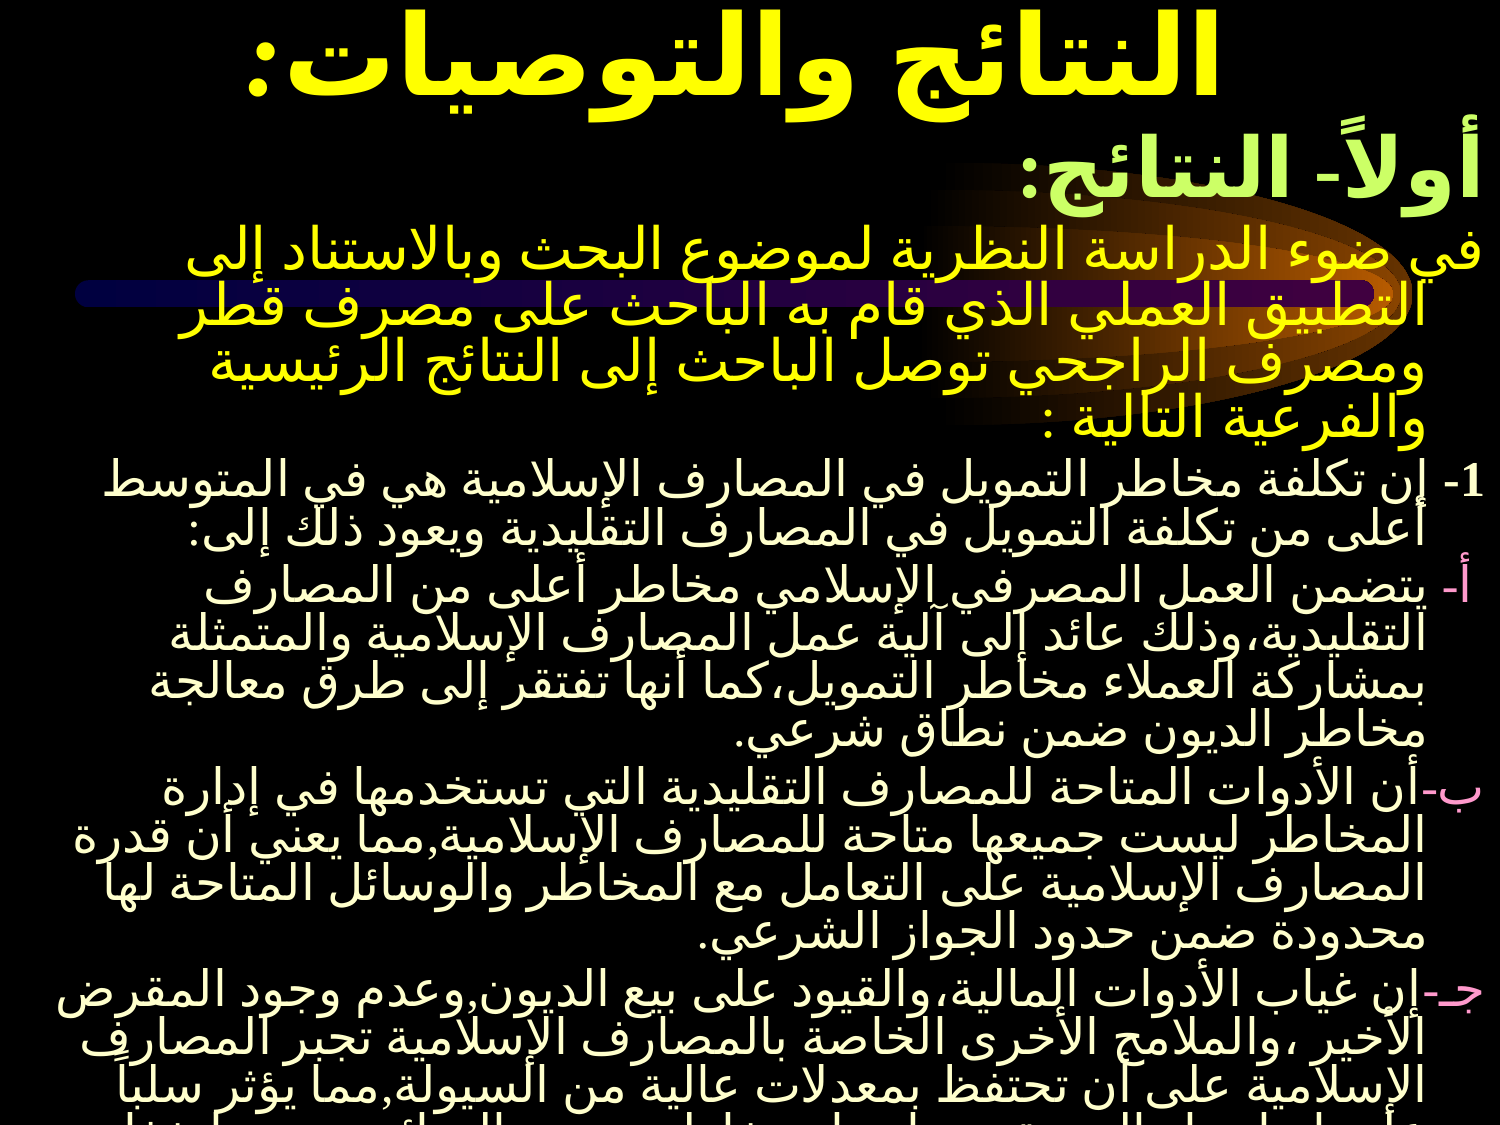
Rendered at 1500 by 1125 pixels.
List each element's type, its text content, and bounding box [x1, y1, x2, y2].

list أولاً- النتائج: في ضوء الدراسة النظرية لموضوع البحث وبالاستناد إلى التطبيق العملي الذي قام به الباحث على مصرف قطر ومصرف الراجحي توصل الباحث إلى النتائج الرئيسية والفرعية التالية : 1- إن تكلفة مخاطر التمويل في المصارف الإسلامية هي في المتوسط أعلى من تكلفة التمويل في المصارف التقليدية ويعود ذلك إلى: أ- يتضمن العمل المصرفي الإسلامي مخاطر أعلى من المصارف التقليدية،وذلك عائد إلى آلية عمل المصارف الإسلامية والمتمثلة بمشاركة العملاء مخاطر التمويل،كما أنها تفتقر إلى طرق معالجة مخاطر الديون ضمن نطاق شرعي. ب-أن الأدوات المتاحة للمصارف التقليدية التي تستخدمها في إدارة المخاطر ليست جميعها متاحة للمصارف الإسلامية,مما يعني أن قدرة المصارف الإسلامية على التعامل مع المخاطر والوسائل المتاحة لها محدودة ضمن حدود الجواز الشرعي. جـ-إن غياب الأدوات المالية،والقيود على بيع الديون,وعدم وجود المقرض الأخير ،والملامح الأخرى الخاصة بالمصارف الإسلامية تجبر المصارف الإسلامية على أن تحتفظ بمعدلات عالية من السيولة,مما يؤثر سلباً على إيراديها والنتيجة هي ازدياد مخاطر سحب الودائع،بسبب انخفاض معدل العائد على الودائع. [0, 125, 1500, 1125]
title النتائج والتوصيات: [88, 0, 1364, 125]
